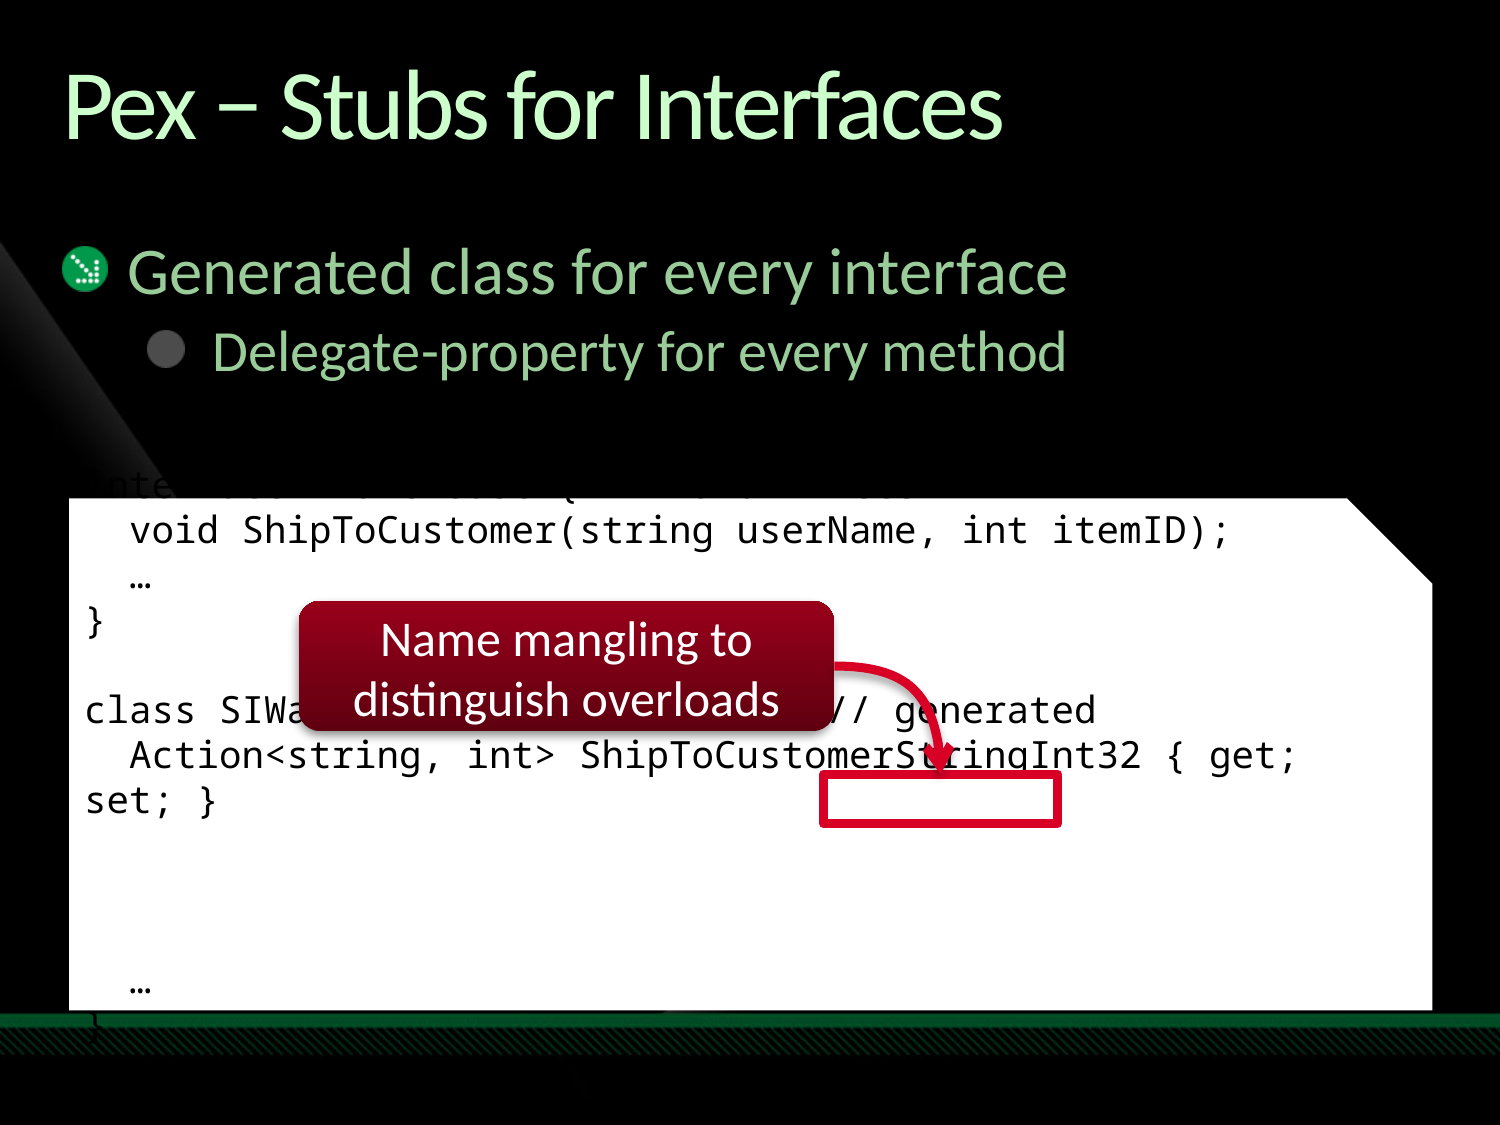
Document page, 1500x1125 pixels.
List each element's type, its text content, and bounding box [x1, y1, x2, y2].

picture [0, 0, 1500, 1125]
list Generated class for every interface Delegate-property for every method [62, 237, 1438, 388]
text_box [834, 665, 941, 775]
text_box interface IWarehouse { // hand-written void ShipToCustomer(string userName, int itemID); … } class SIWarehouse : IWarehouse { // generated Action<string, int> ShipToCustomerStringInt32 { get; set; } void IWarehouse.ShipToCustomer(string userName, int itemID) { return ShipToCustomerStringInt32(userName, itemID); } … } [64, 493, 1437, 1015]
text_box [819, 770, 1062, 828]
title Pex − Stubs for Interfaces [62, 53, 1438, 144]
text_box Name mangling to distinguish overloads [298, 600, 835, 732]
